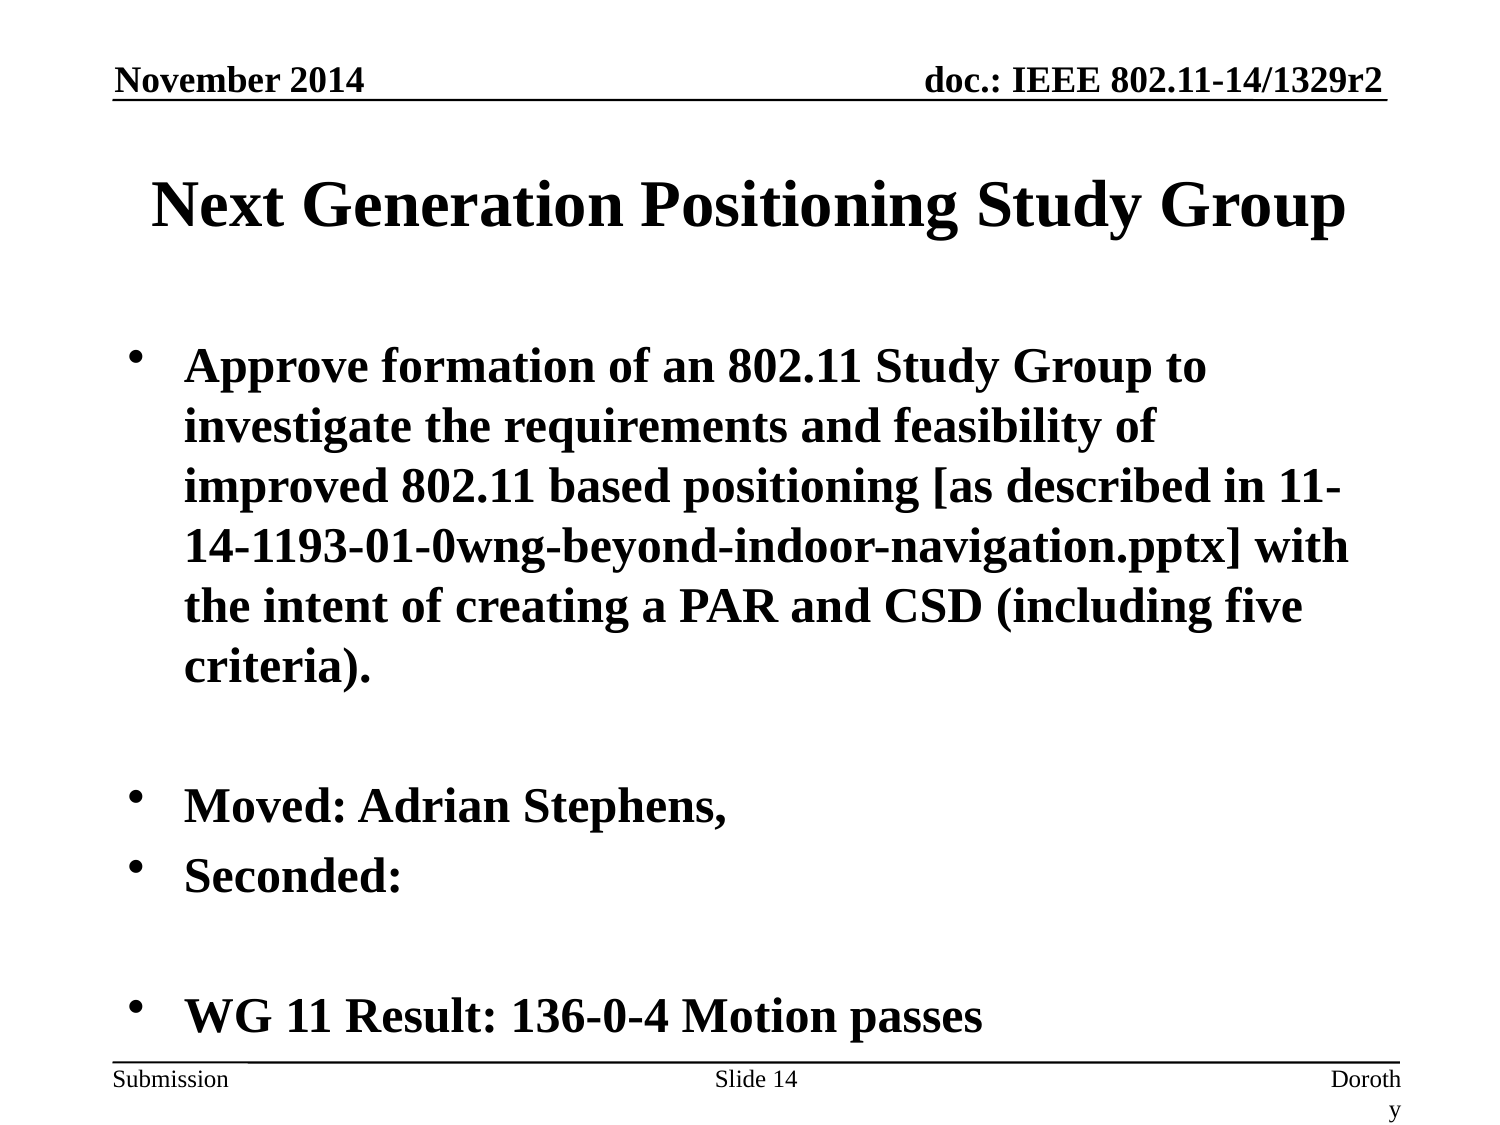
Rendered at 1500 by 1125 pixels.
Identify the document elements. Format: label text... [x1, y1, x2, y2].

list Approve formation of an 802.11 Study Group to investigate the requirements and feasibility of improved 802.11 based positioning [as described in 11-14-1193-01-0wng-beyond-indoor-navigation.pptx] with the intent of creating a PAR and CSD (including five criteria). Moved: Adrian Stephens, Seconded: WG 11 Result: 136-0-4 Motion passes [112, 324, 1388, 1000]
title Next Generation Positioning Study Group [112, 112, 1388, 288]
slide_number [114, 54, 374, 101]
footer Dorothy Stanley, Aruba Networks [1324, 1061, 1402, 1093]
slide_number Slide 14 [712, 1061, 800, 1093]
